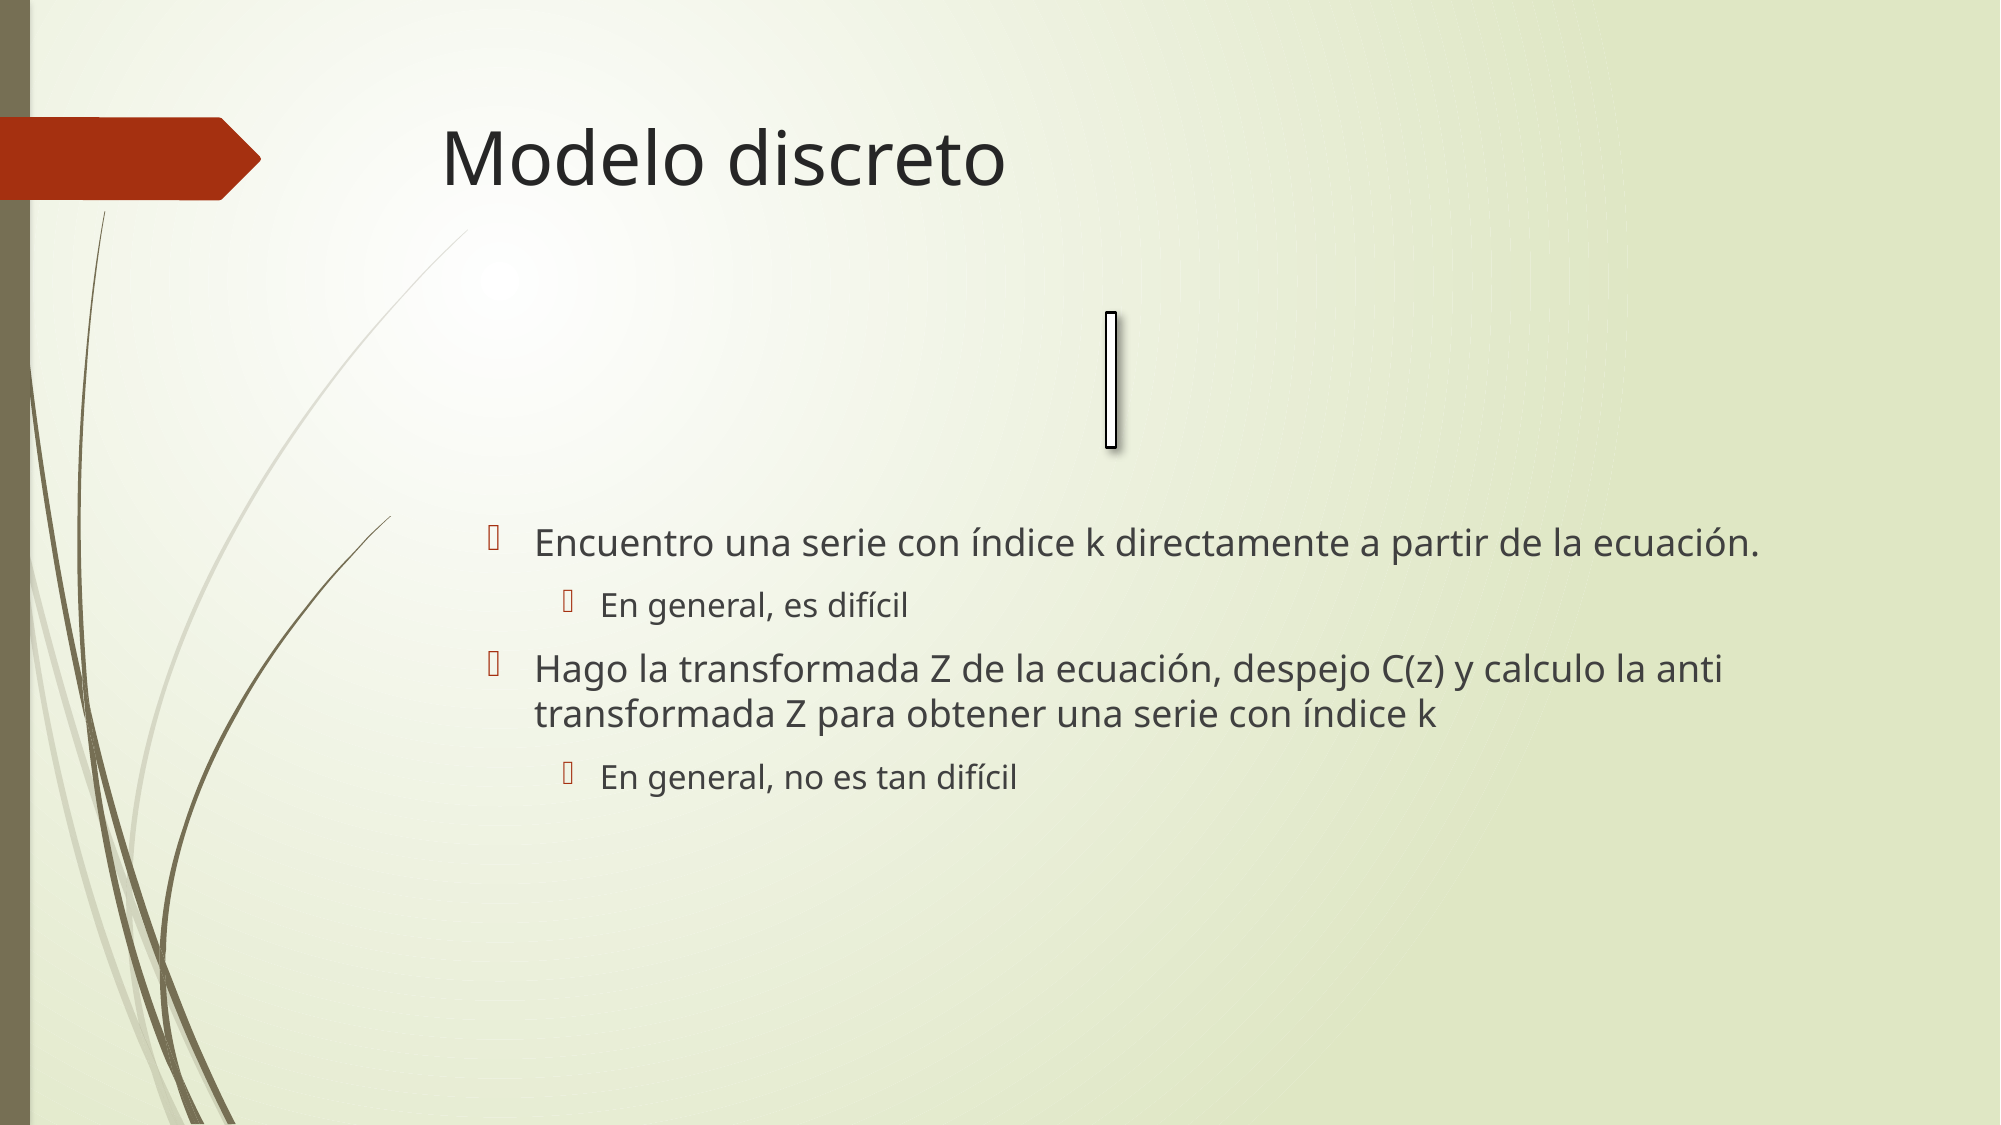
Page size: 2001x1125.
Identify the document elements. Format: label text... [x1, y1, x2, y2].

list Encuentro una serie con índice k directamente a partir de la ecuación. En general, es difícil Hago la transformada Z de la ecuación, despejo C(z) y calculo la anti transformada Z para obtener una serie con índice k En general, no es tan difícil [397, 511, 1888, 979]
title Modelo discreto [425, 102, 1888, 313]
